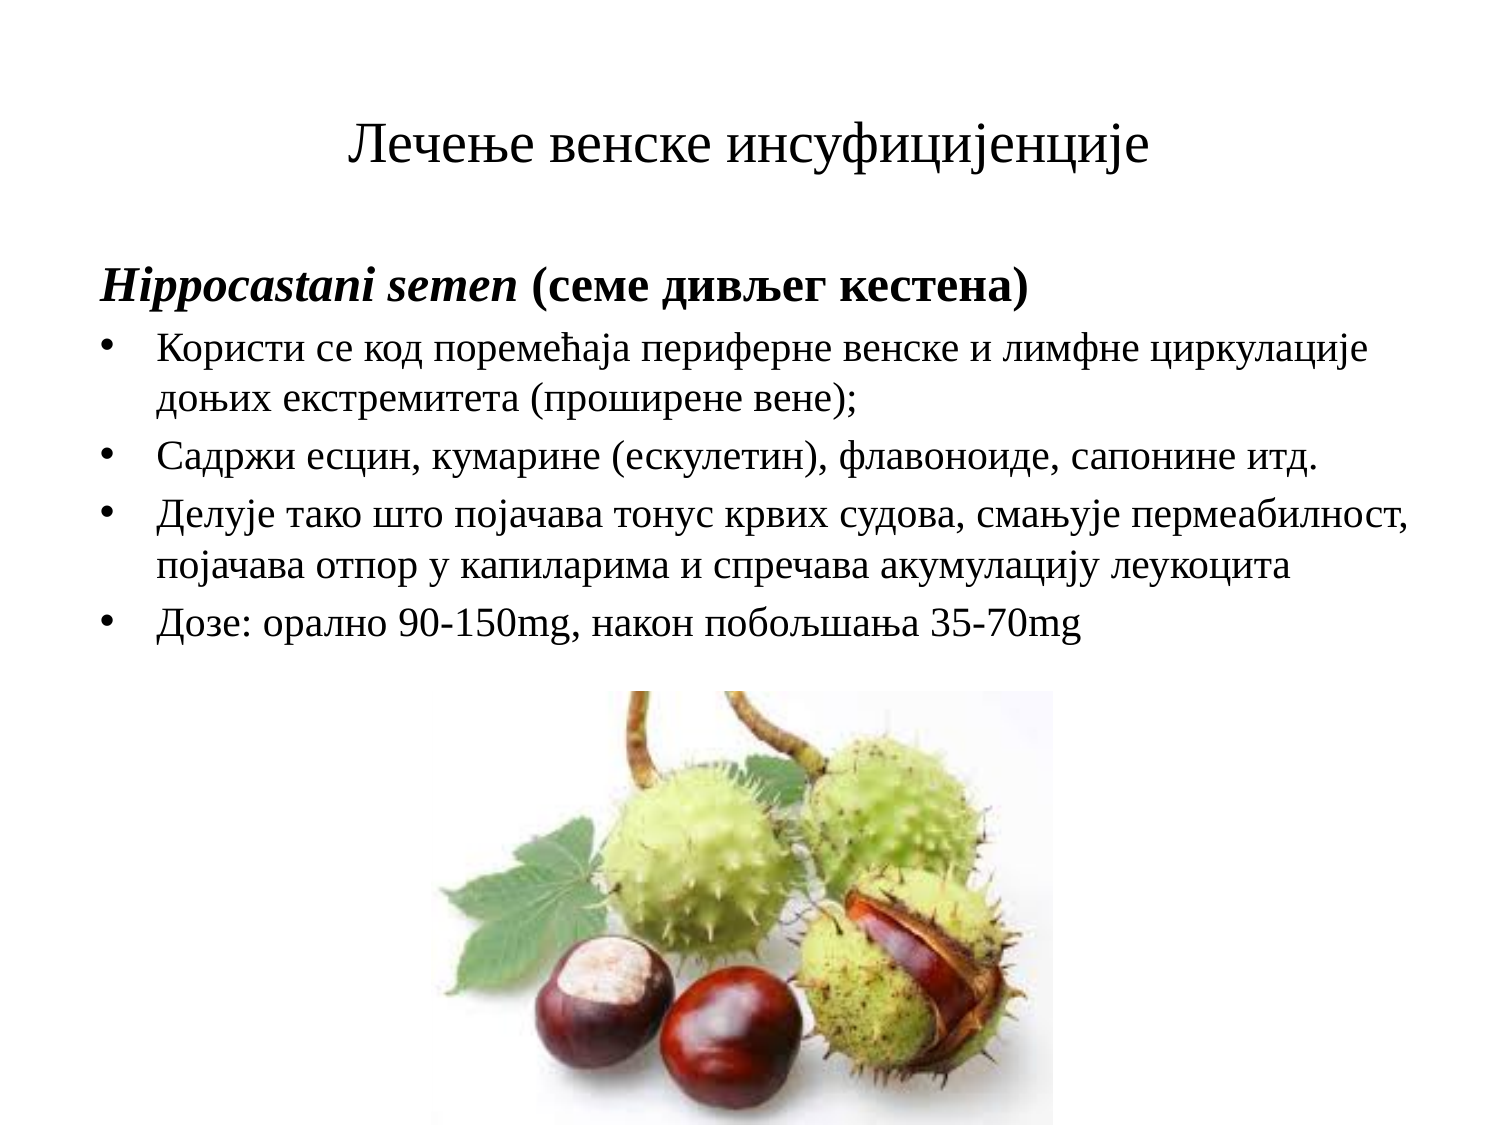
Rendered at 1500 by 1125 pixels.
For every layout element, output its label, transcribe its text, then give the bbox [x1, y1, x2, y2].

title Лечење венске инсуфицијенције [75, 45, 1425, 233]
picture [430, 691, 1053, 1125]
list Hippocastani semen (семе дивљег кестена) Користи се код поремећаја периферне венске и лимфне циркулације доњих екстремитета (проширене вене); Садржи есцин, кумарине (ескулетин), флавоноиде, сапонине итд. Делује тако што појачава тонус крвих судова, смањује пермеабилност, појачава отпор у капиларима и спречава акумулацију леукоцита Дозе: орално 90-150mg, након побољшања 35-70mg [85, 243, 1436, 986]
